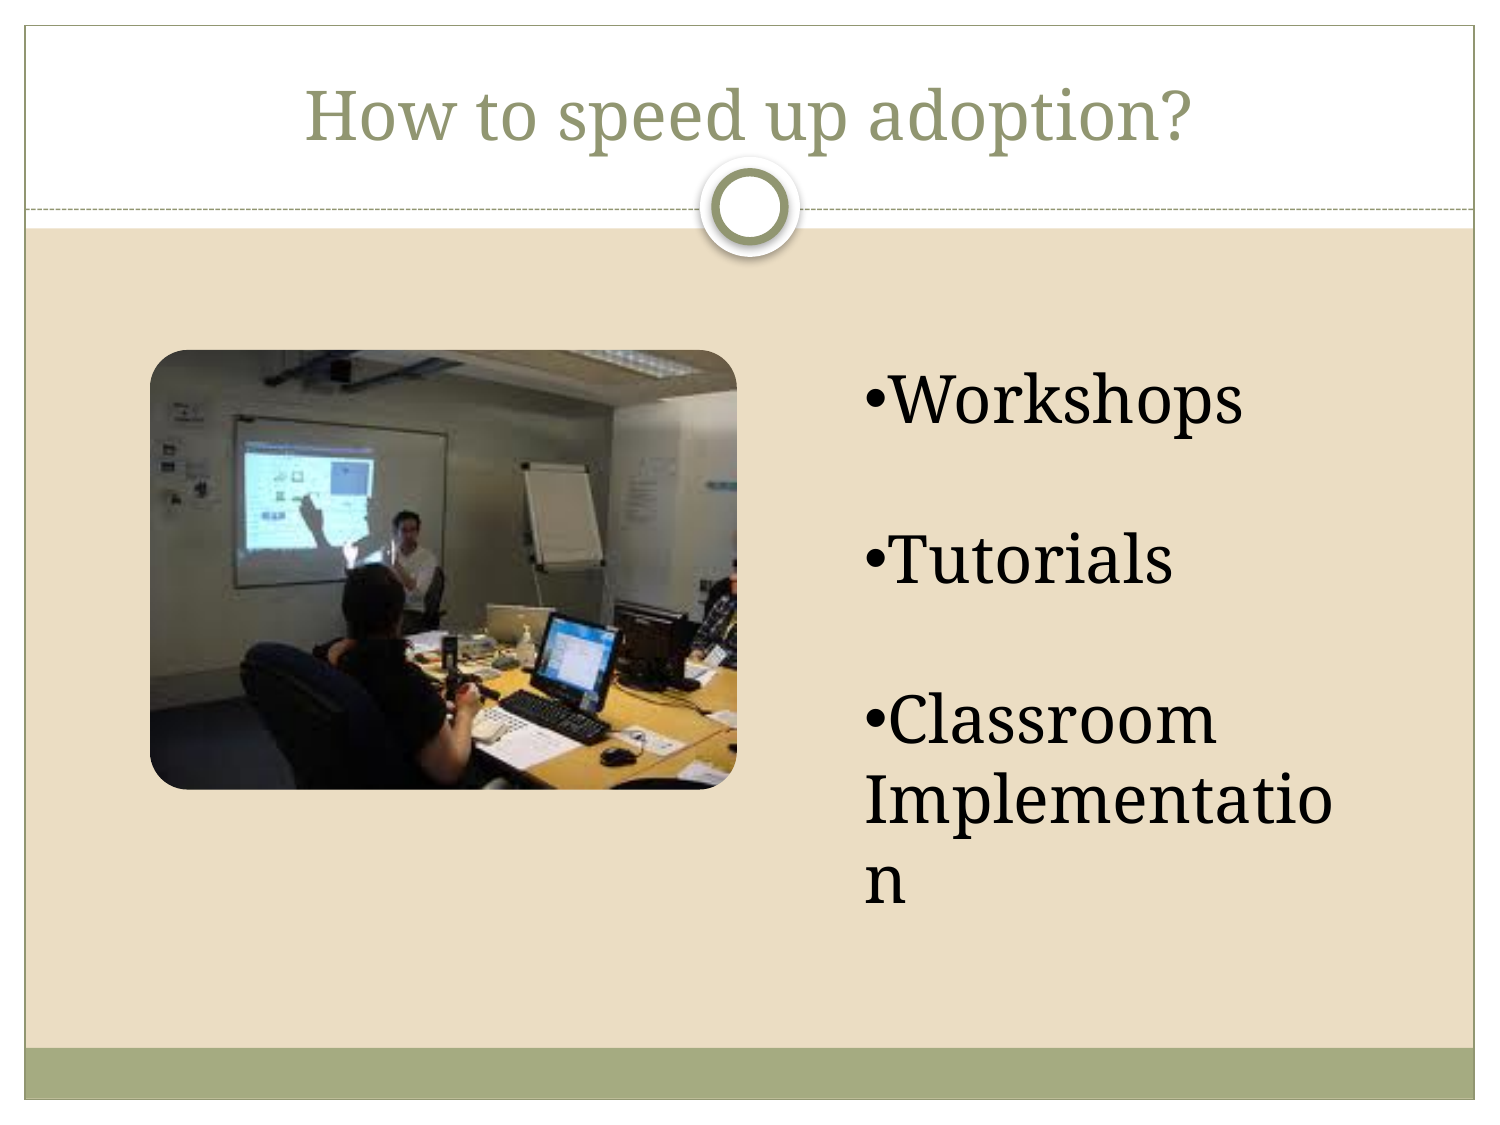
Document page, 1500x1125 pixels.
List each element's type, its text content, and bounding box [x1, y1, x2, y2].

title How to speed up adoption? [49, 37, 1450, 162]
text_box Workshops Tutorials Classroom Implementation [849, 349, 1363, 925]
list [149, 349, 738, 790]
